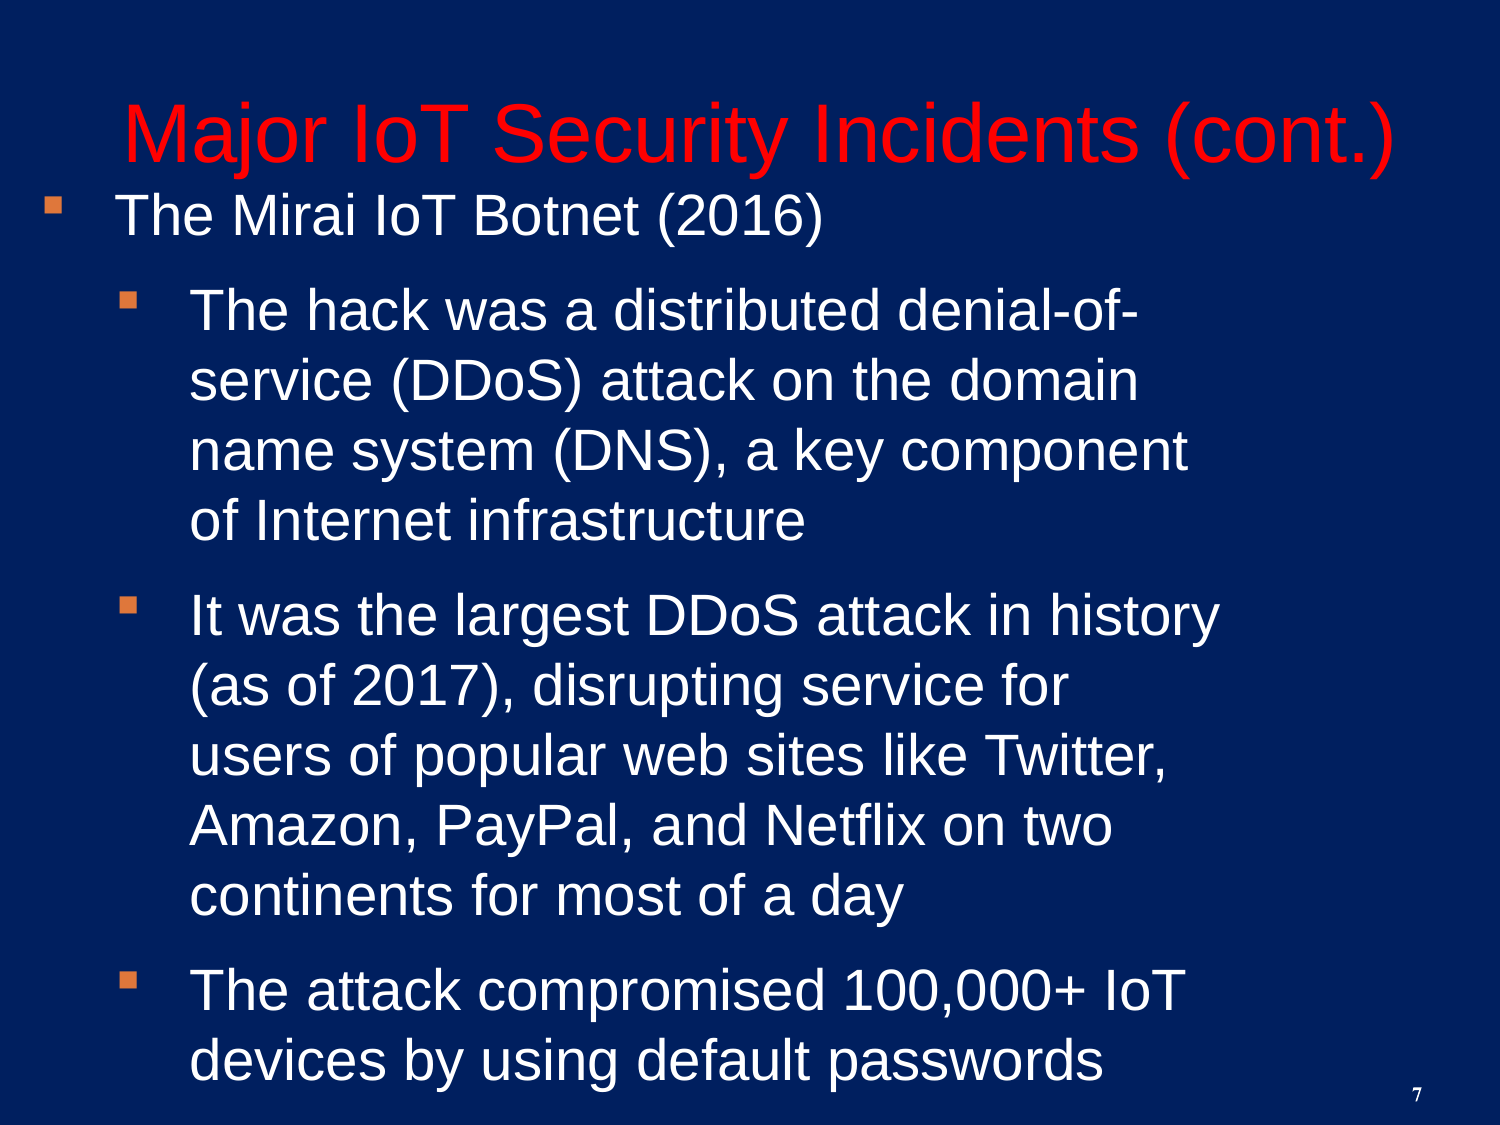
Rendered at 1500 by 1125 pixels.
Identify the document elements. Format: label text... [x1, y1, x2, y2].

text_box The Mirai IoT Botnet (2016) The hack was a distributed denial-of-service (DDoS) attack on the domain name system (DNS), a key component of Internet infrastructure It was the largest DDoS attack in history (as of 2017), disrupting service for users of popular web sites like Twitter, Amazon, PayPal, and Netflix on two continents for most of a day The attack compromised 100,000+ IoT devices by using default passwords [37, 177, 1226, 1093]
text_box [1412, 1087, 1422, 1102]
title Major IoT Security Incidents (cont.) [44, 53, 1456, 267]
